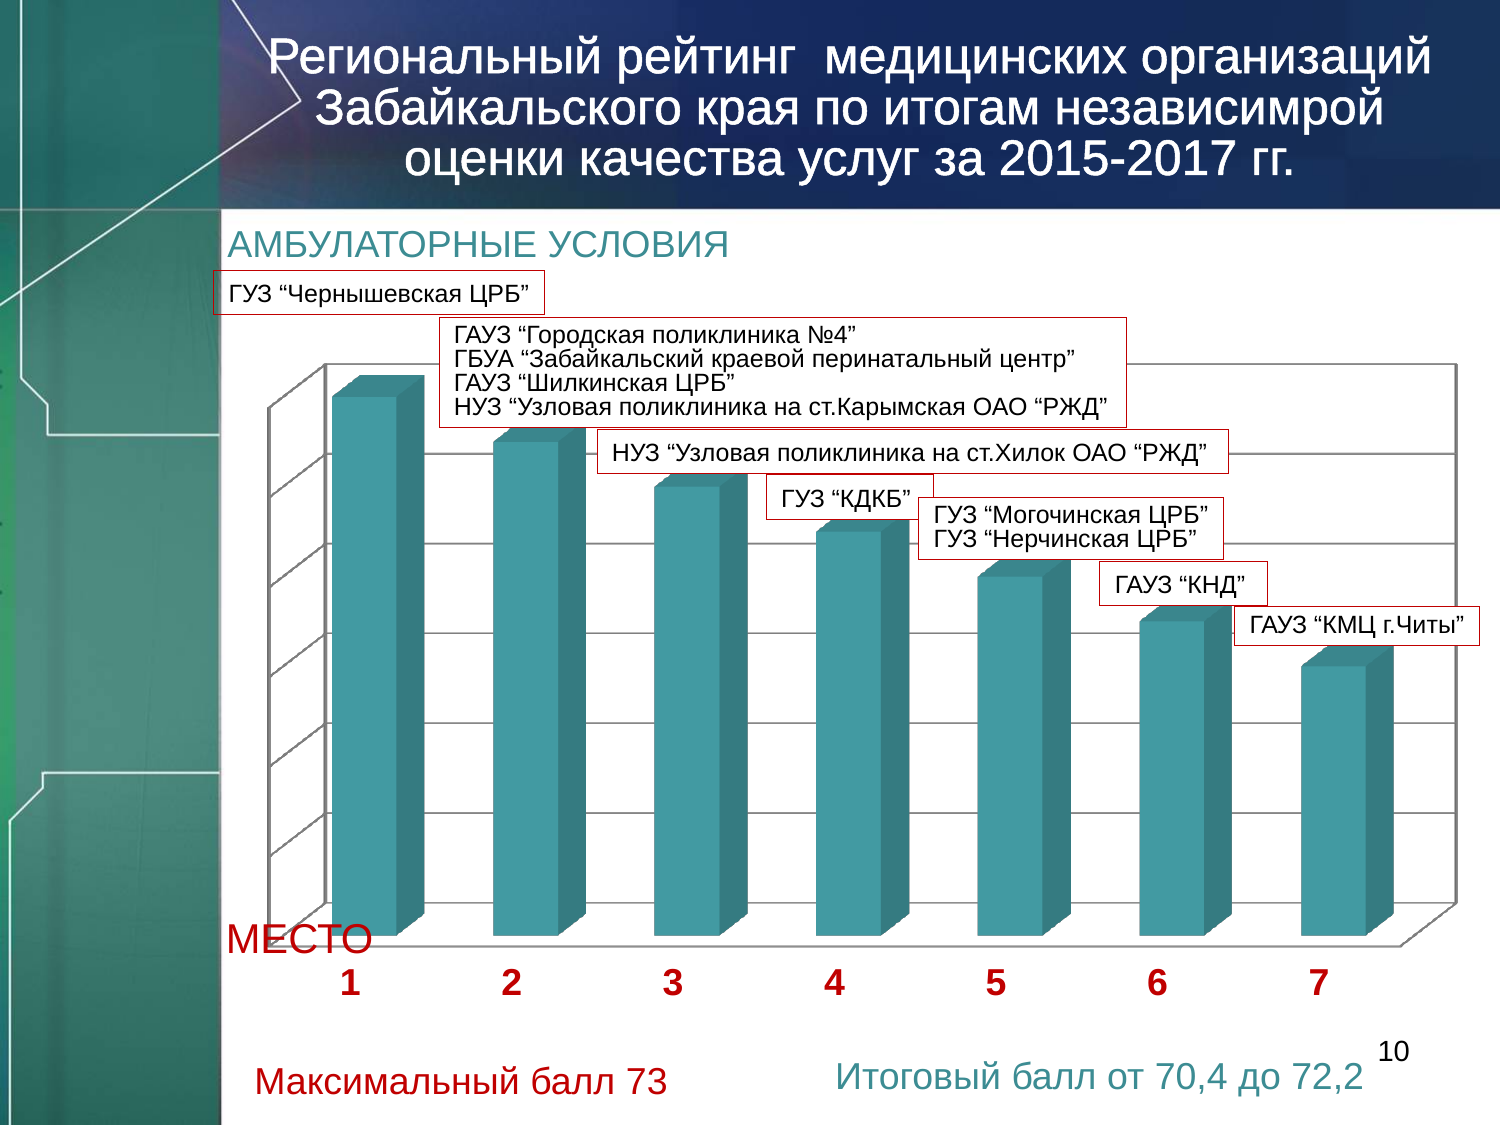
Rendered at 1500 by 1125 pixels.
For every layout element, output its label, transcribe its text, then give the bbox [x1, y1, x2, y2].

text_box Региональный рейтинг медицинских организаций Забайкальского края по итогам независимрой оценки качества услуг за 2015-2017 гг. [237, 24, 1463, 193]
picture [0, 0, 1500, 1125]
text_box ГАУЗ “Городская поликлиника №4” ГБУА “Забайкальский краевой перинатальный центр” ГАУЗ “Шилкинская ЦРБ” НУЗ “Узловая поликлиника на ст.Карымская ОАО “РЖД” [439, 317, 1127, 348]
text_box МЕСТО [211, 904, 219, 970]
text_box Итоговый балл от 70,4 до 72,2 [820, 1044, 1380, 1105]
chart [224, 349, 1500, 1017]
text_box АМБУЛАТОРНЫЕ УСЛОВИЯ [212, 212, 913, 273]
text_box ГУЗ “Чернышевская ЦРБ” [213, 270, 545, 315]
slide_number 10 [1074, 1025, 1425, 1103]
text_box Максимальный балл 73 [239, 1049, 683, 1110]
